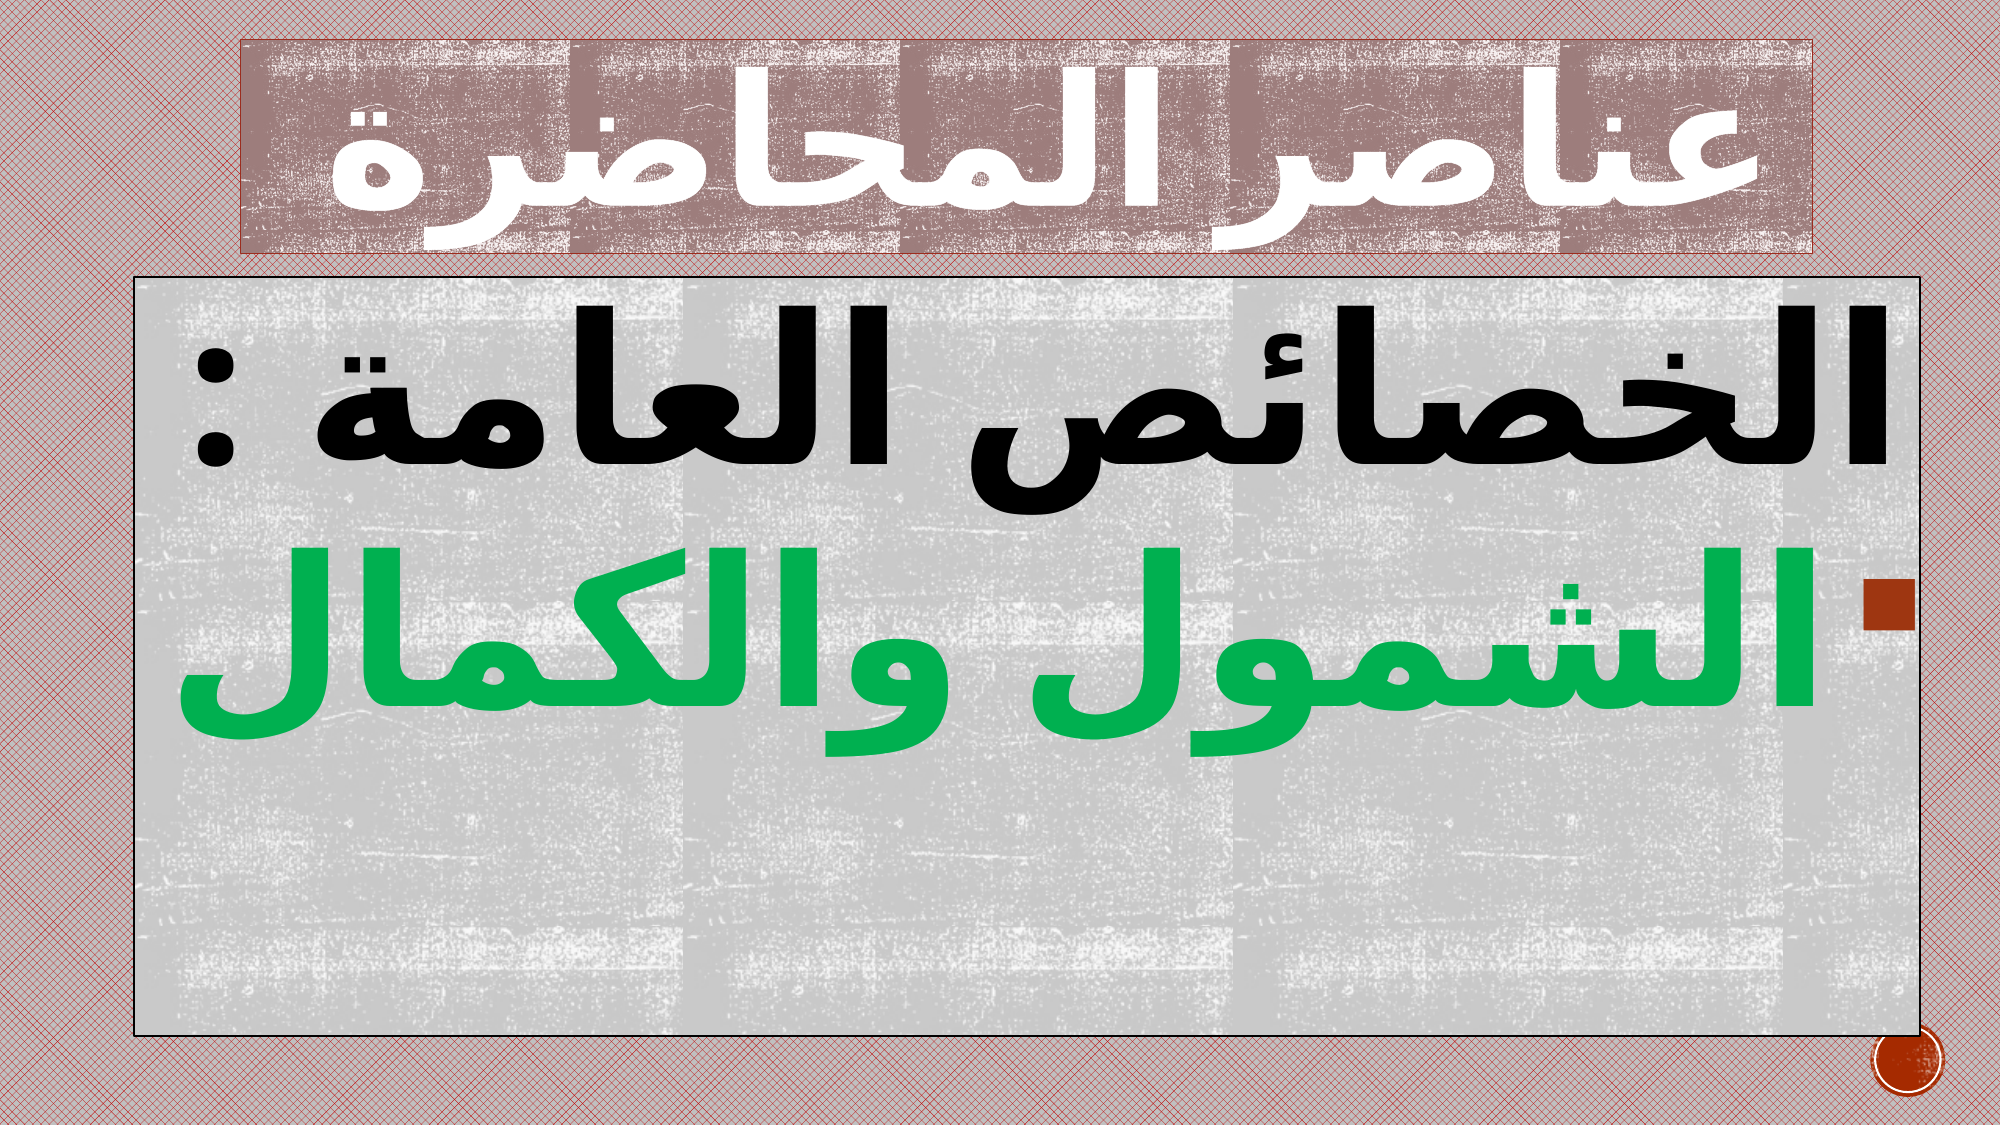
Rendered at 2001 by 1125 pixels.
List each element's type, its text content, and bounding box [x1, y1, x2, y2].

list الخصائص العامة : الشمول والكمال [133, 276, 1921, 1037]
title عناصر المحاضرة [240, 39, 1813, 254]
